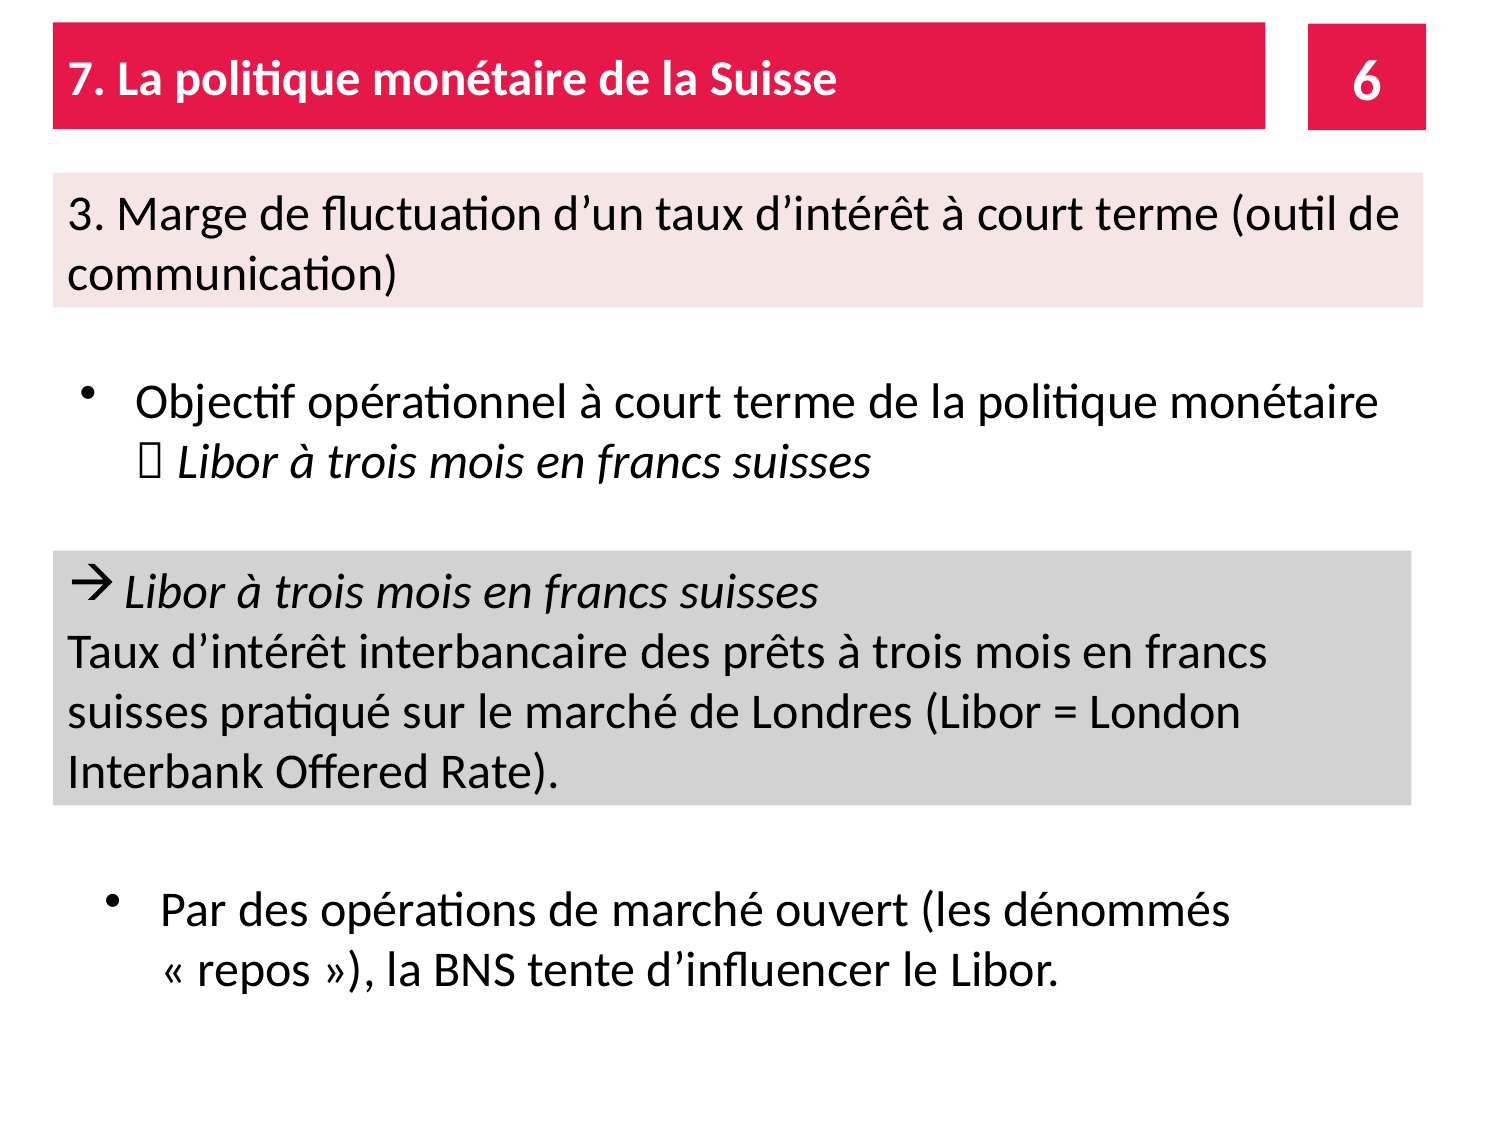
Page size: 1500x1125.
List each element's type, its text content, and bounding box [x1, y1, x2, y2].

text_box 7. La politique monétaire de la Suisse [52, 22, 1266, 129]
text_box 6 [1308, 23, 1427, 131]
text_box Par des opérations de marché ouvert (les dénommés « repos »), la BNS tente d’influencer le Libor. [89, 869, 1451, 1005]
text_box 3. Marge de fluctuation d’un taux d’intérêt à court terme (outil de communication) [53, 172, 1424, 308]
text_box Libor à trois mois en francs suisses Taux d’intérêt interbancaire des prêts à trois mois en francs suisses pratiqué sur le marché de Londres (Libor = London Interbank Offered Rate). [53, 550, 1412, 806]
text_box Objectif opérationnel à court terme de la politique monétaire  Libor à trois mois en francs suisses [64, 361, 1427, 497]
